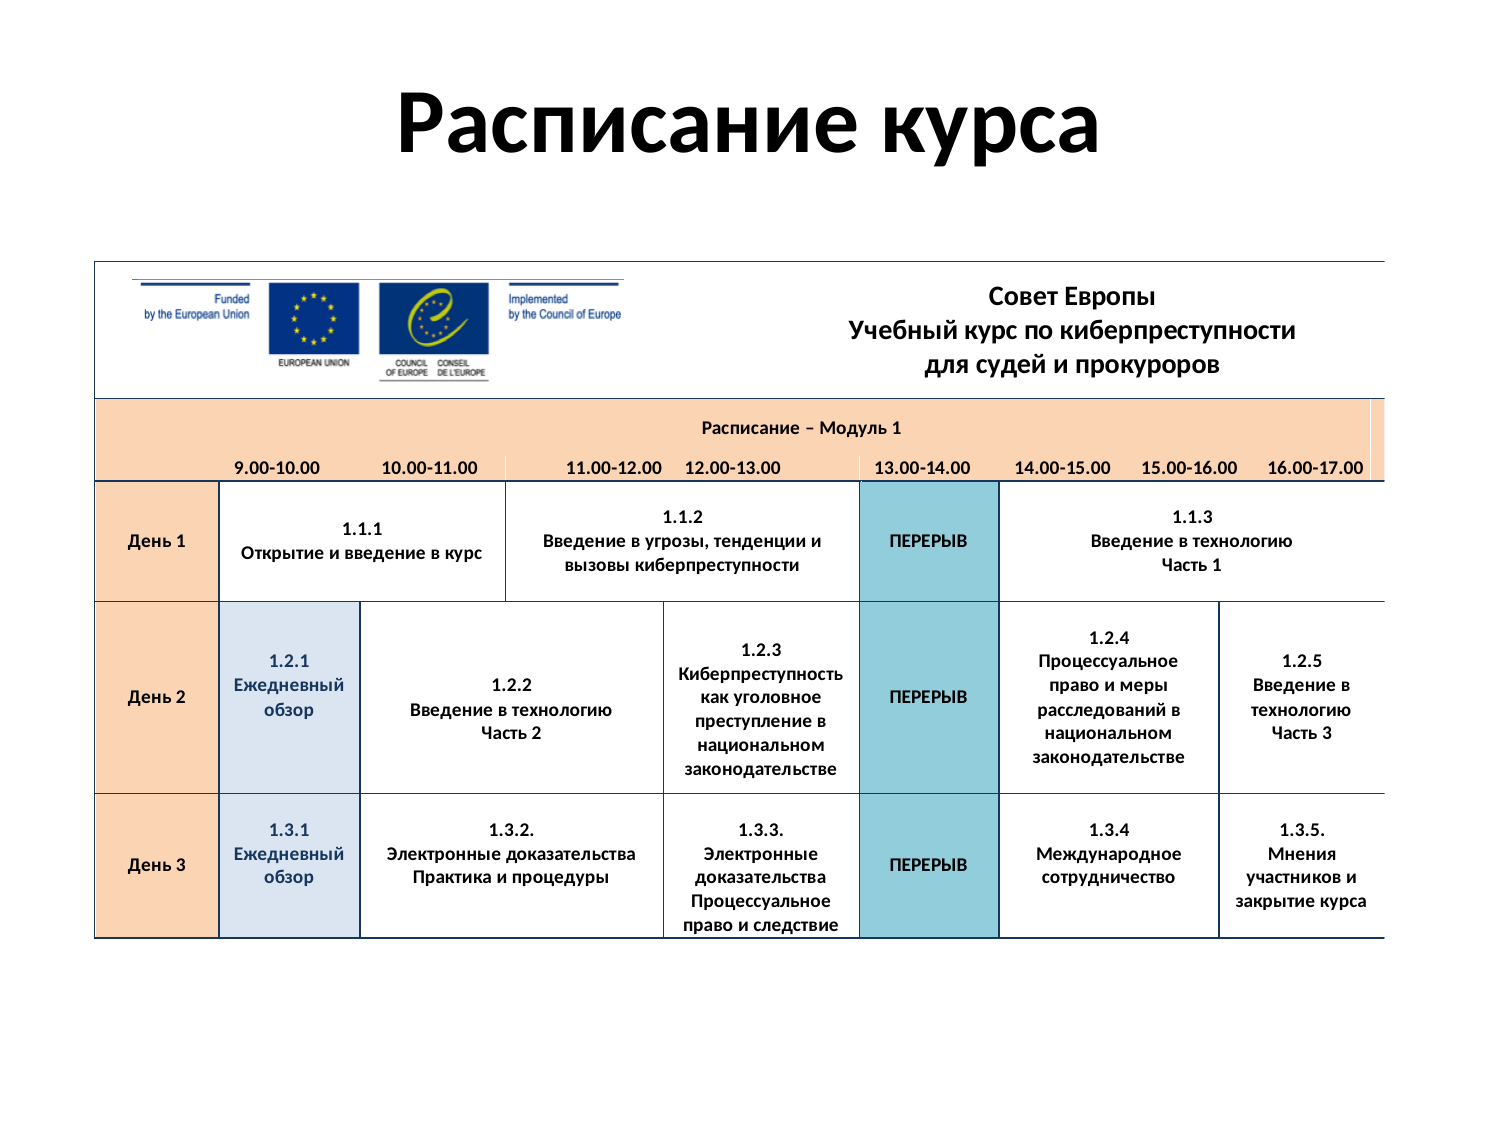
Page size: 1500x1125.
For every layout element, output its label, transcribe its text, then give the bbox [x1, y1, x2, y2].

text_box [93, 260, 1385, 1010]
title Расписание курса [75, 45, 1425, 188]
